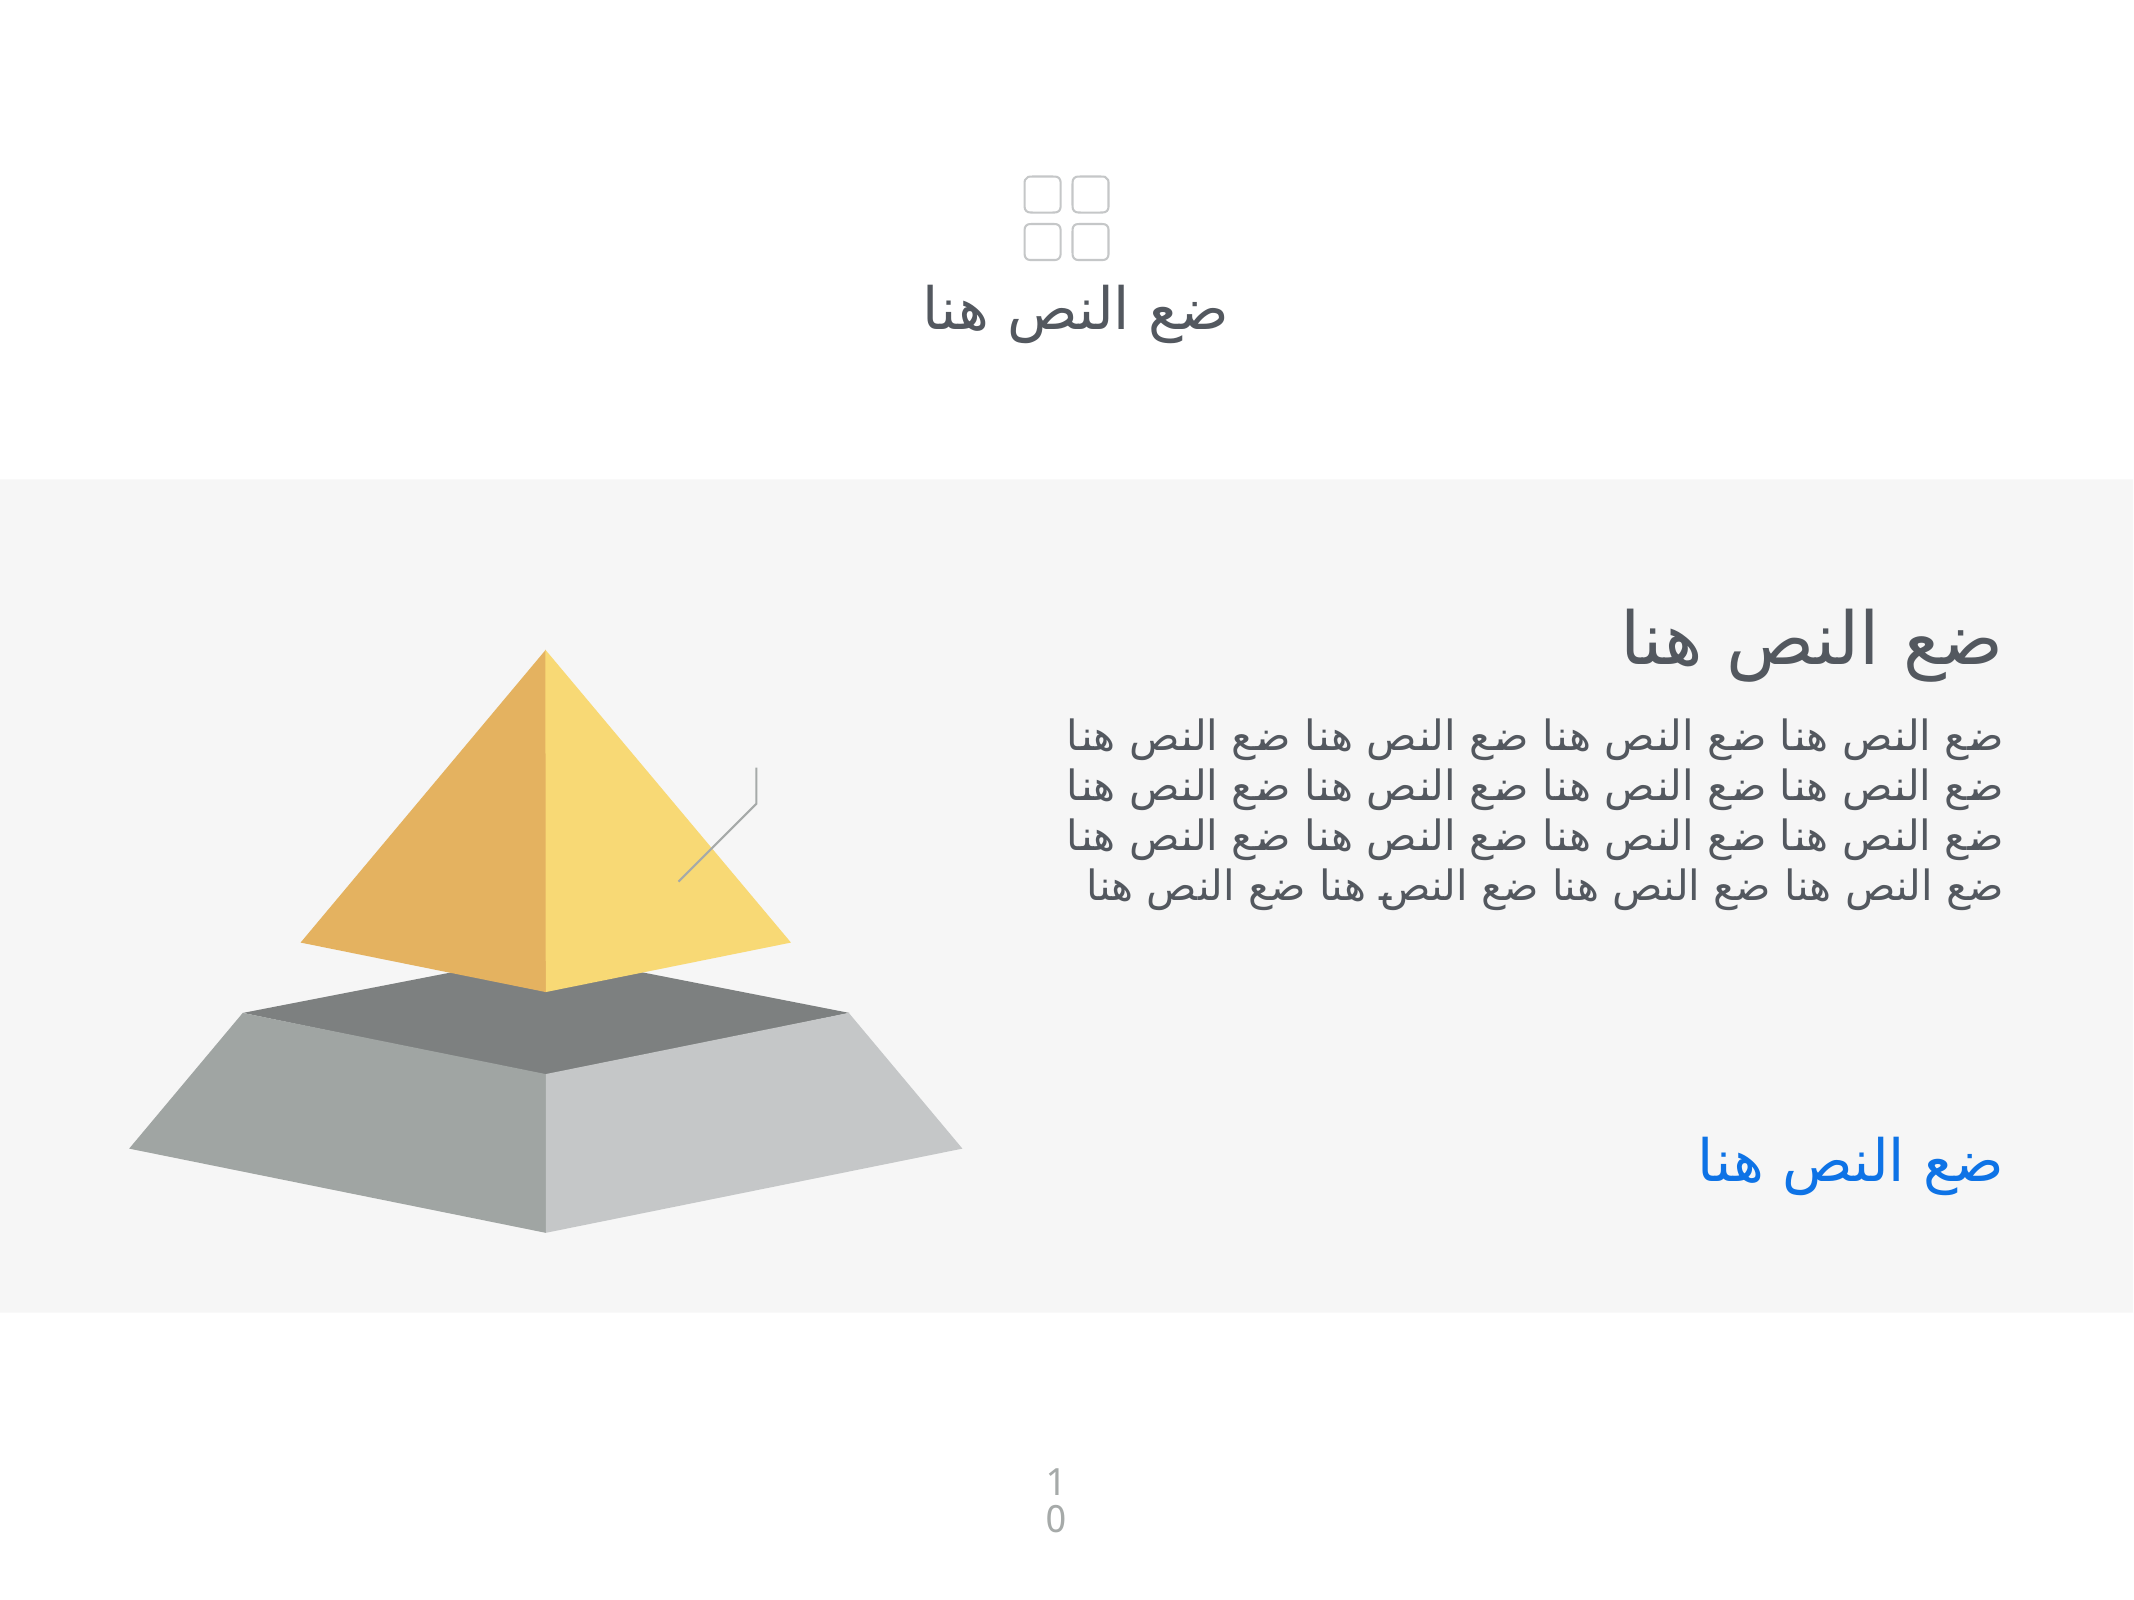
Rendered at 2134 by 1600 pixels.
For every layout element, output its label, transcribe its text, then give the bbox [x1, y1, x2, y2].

list ضع النص هنا ضع النص هنا ضع النص هنا ضع النص هنا ضع النص هنا ضع النص هنا ضع النص هنا ضع النص هنا ضع النص هنا ضع النص هنا ضع النص هنا ضع النص هنا ضع النص هنا ضع النص هنا ضع النص هنا ضع النص هنا [1066, 708, 2005, 1105]
list ضع النص هنا [1066, 1125, 2005, 1190]
list ضع النص هنا [752, 277, 1381, 335]
slide_number 10 [1045, 1457, 1088, 1511]
title ضع النص هنا [1066, 583, 2005, 679]
